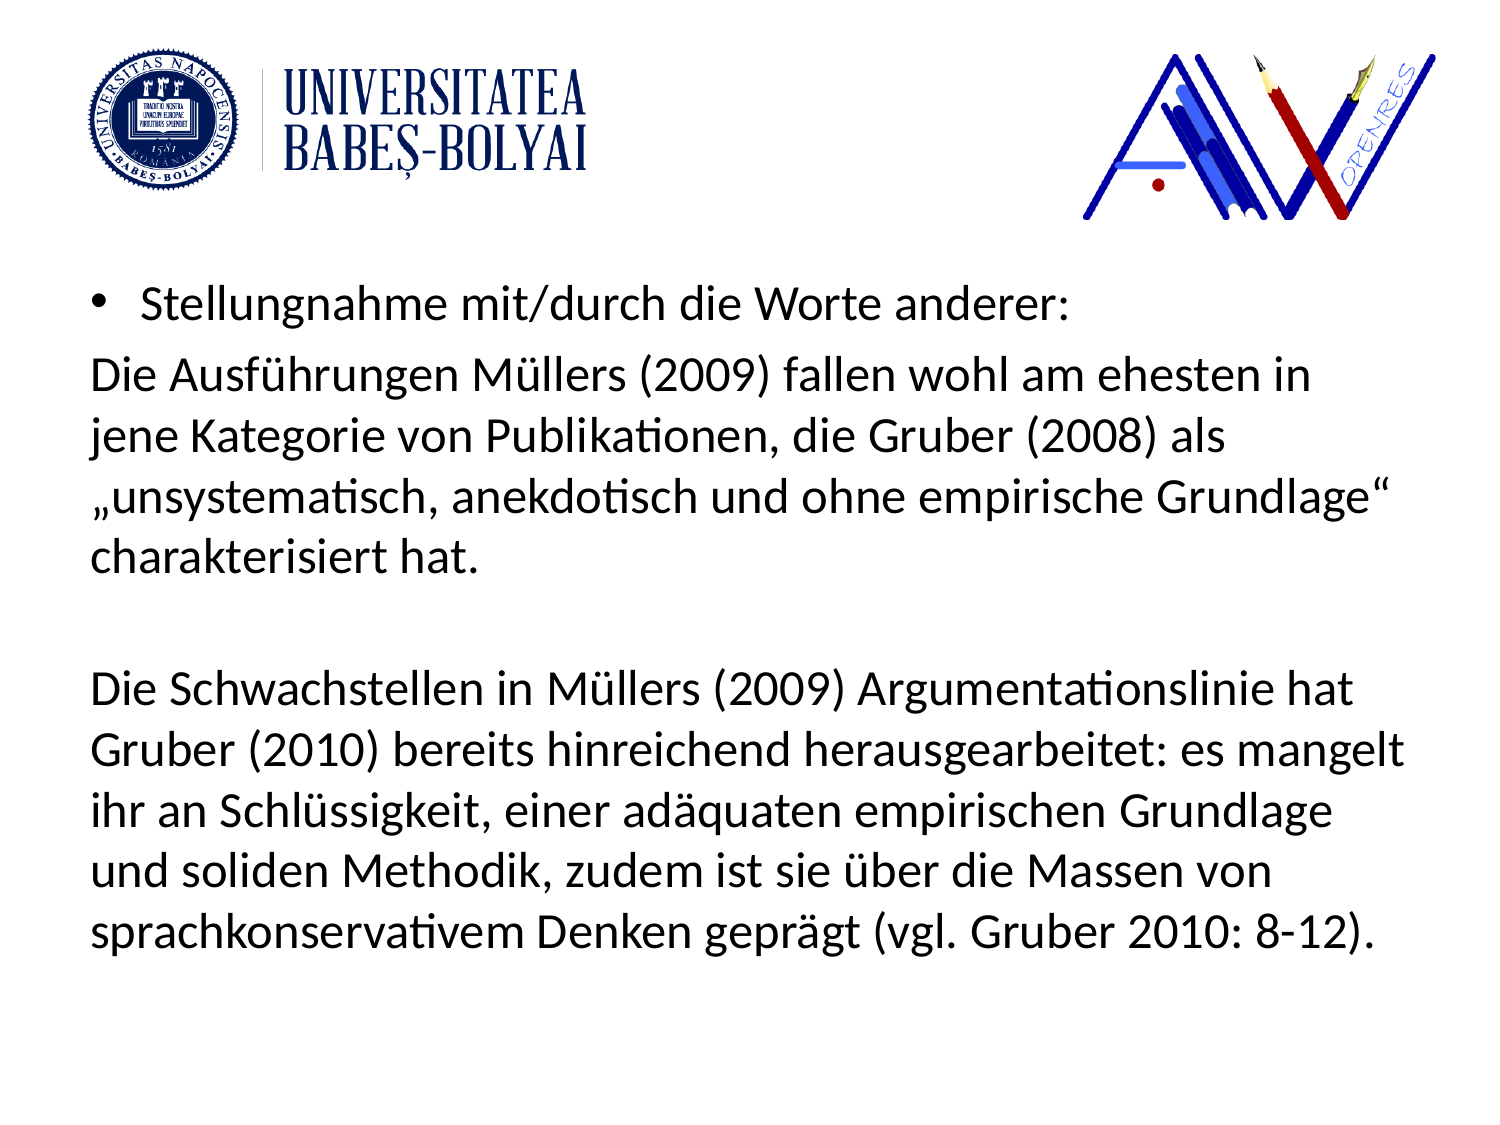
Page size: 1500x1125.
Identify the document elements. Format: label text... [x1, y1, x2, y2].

list Stellungnahme mit/durch die Worte anderer: Die Ausführungen Müllers (2009) fallen wohl am ehesten in jene Kategorie von Publi­kationen, die Gruber (2008) als „unsystematisch, anekdotisch und ohne empirische Grundlage“ charakterisiert hat. Die Schwachstellen in Müllers (2009) Argumentationslinie hat Gruber (2010) bereits hinreichend herausgearbeitet: es mangelt ihr an Schlüssigkeit, einer adäquaten empirischen Grundlage und soliden Methodik, zudem ist sie über die Massen von sprachkonservativem Denken geprägt (vgl. Gruber 2010: 8-12). [75, 262, 1425, 1005]
picture [76, 42, 597, 197]
picture [1083, 54, 1436, 220]
